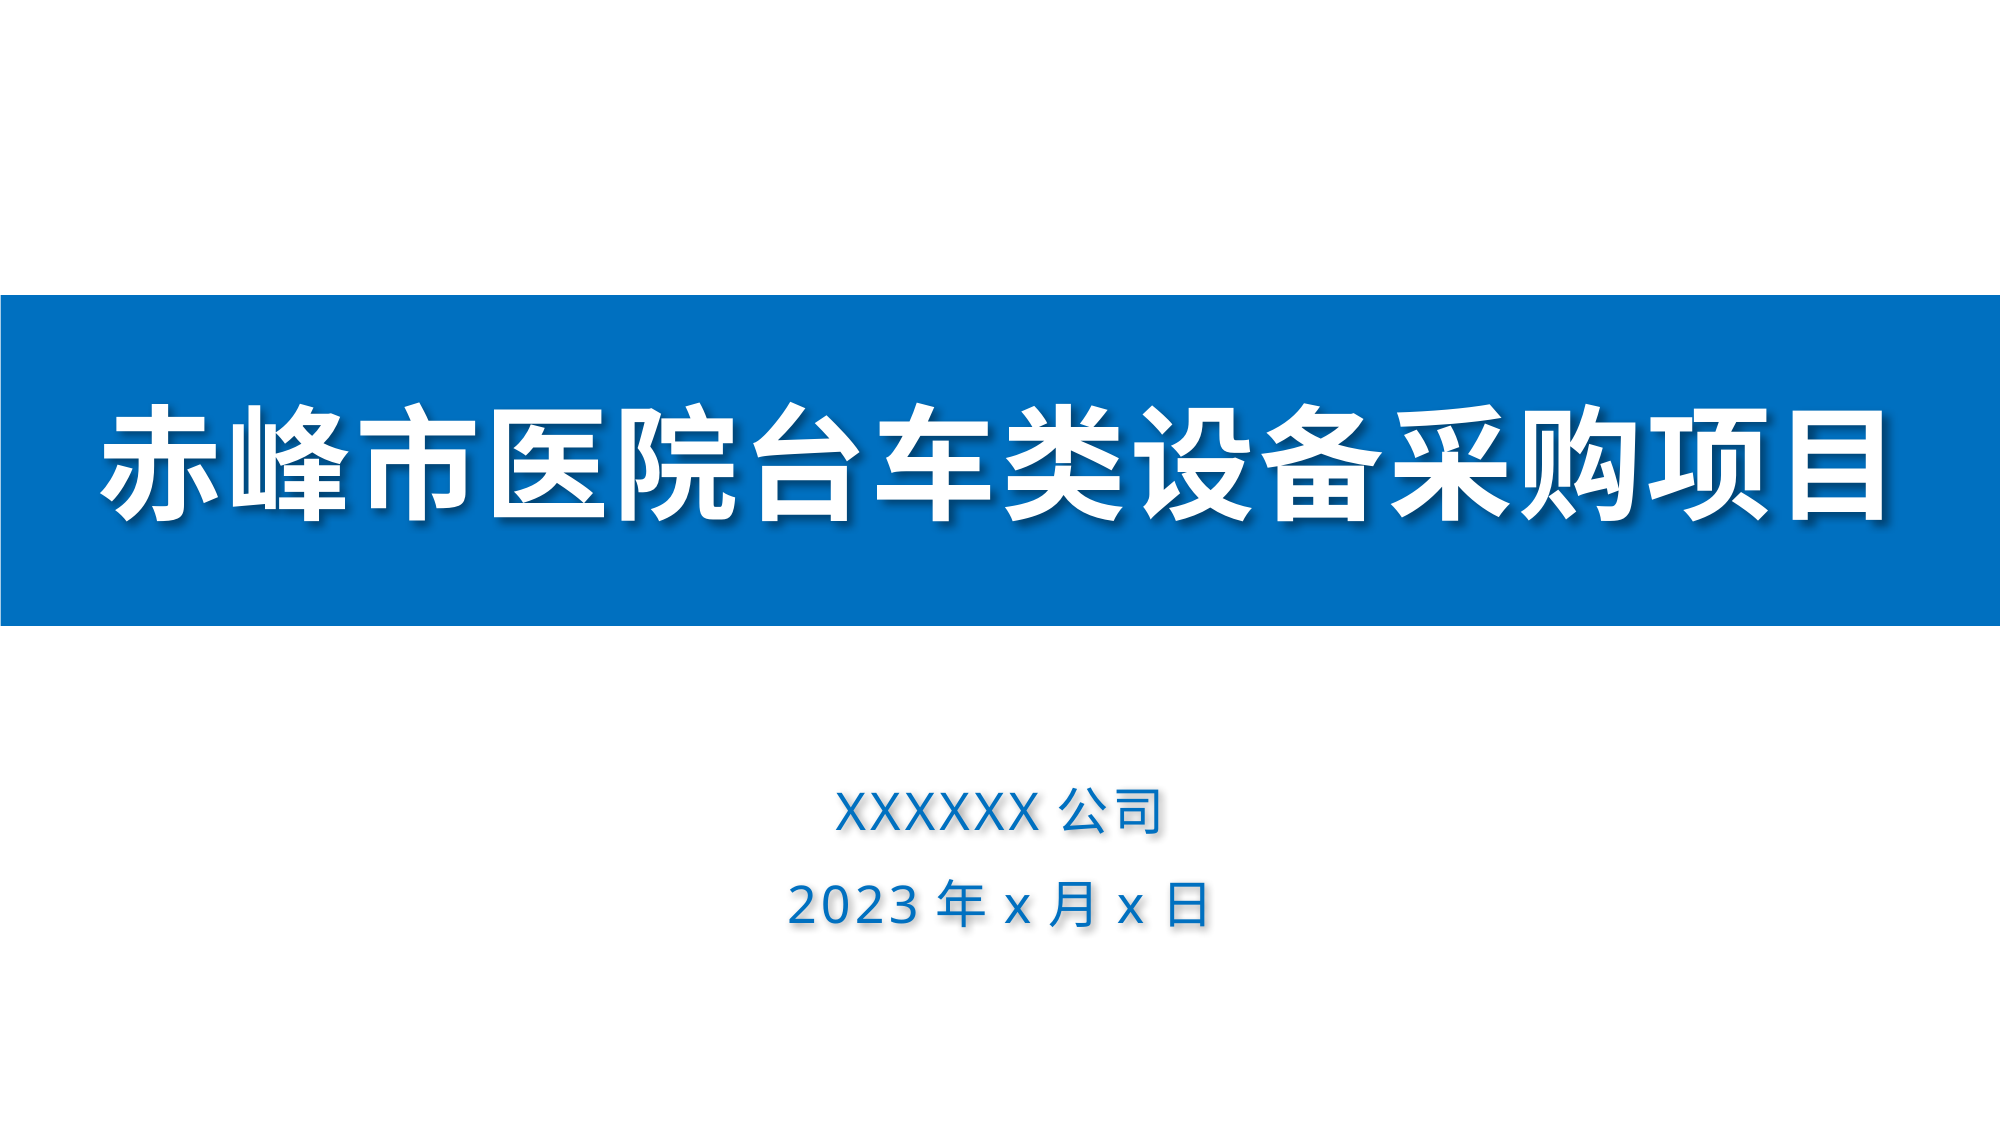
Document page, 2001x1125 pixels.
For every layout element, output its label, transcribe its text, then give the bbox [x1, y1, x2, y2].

text_box XXXXXX公司 2023年x月x日 [503, 739, 1496, 942]
text_box 赤峰市医院台车类设备采购项目 [32, 378, 1967, 543]
text_box [0, 295, 2000, 626]
